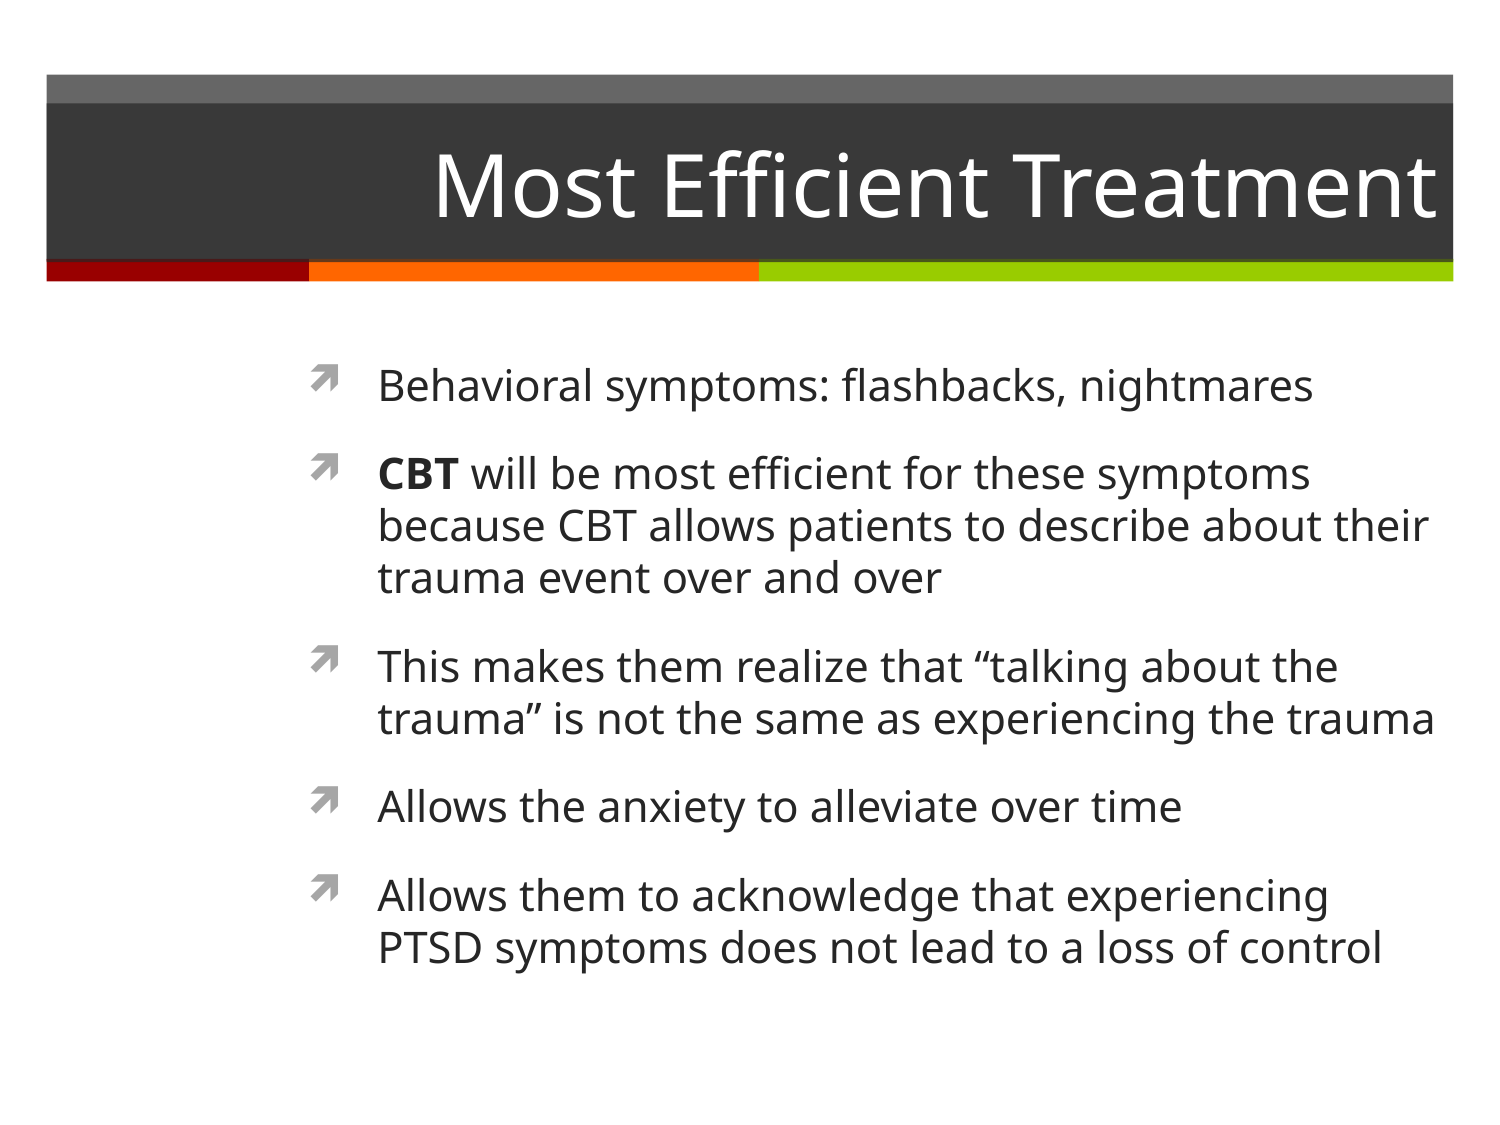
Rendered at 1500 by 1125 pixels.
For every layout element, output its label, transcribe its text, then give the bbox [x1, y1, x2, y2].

list Behavioral symptoms: flashbacks, nightmares CBT will be most efficient for these symptoms because CBT allows patients to describe about their trauma event over and over This makes them realize that “talking about the trauma” is not the same as experiencing the trauma Allows the anxiety to alleviate over time Allows them to acknowledge that experiencing PTSD symptoms does not lead to a loss of control [292, 350, 1454, 1005]
title Most Efficient Treatment [46, 103, 1454, 263]
